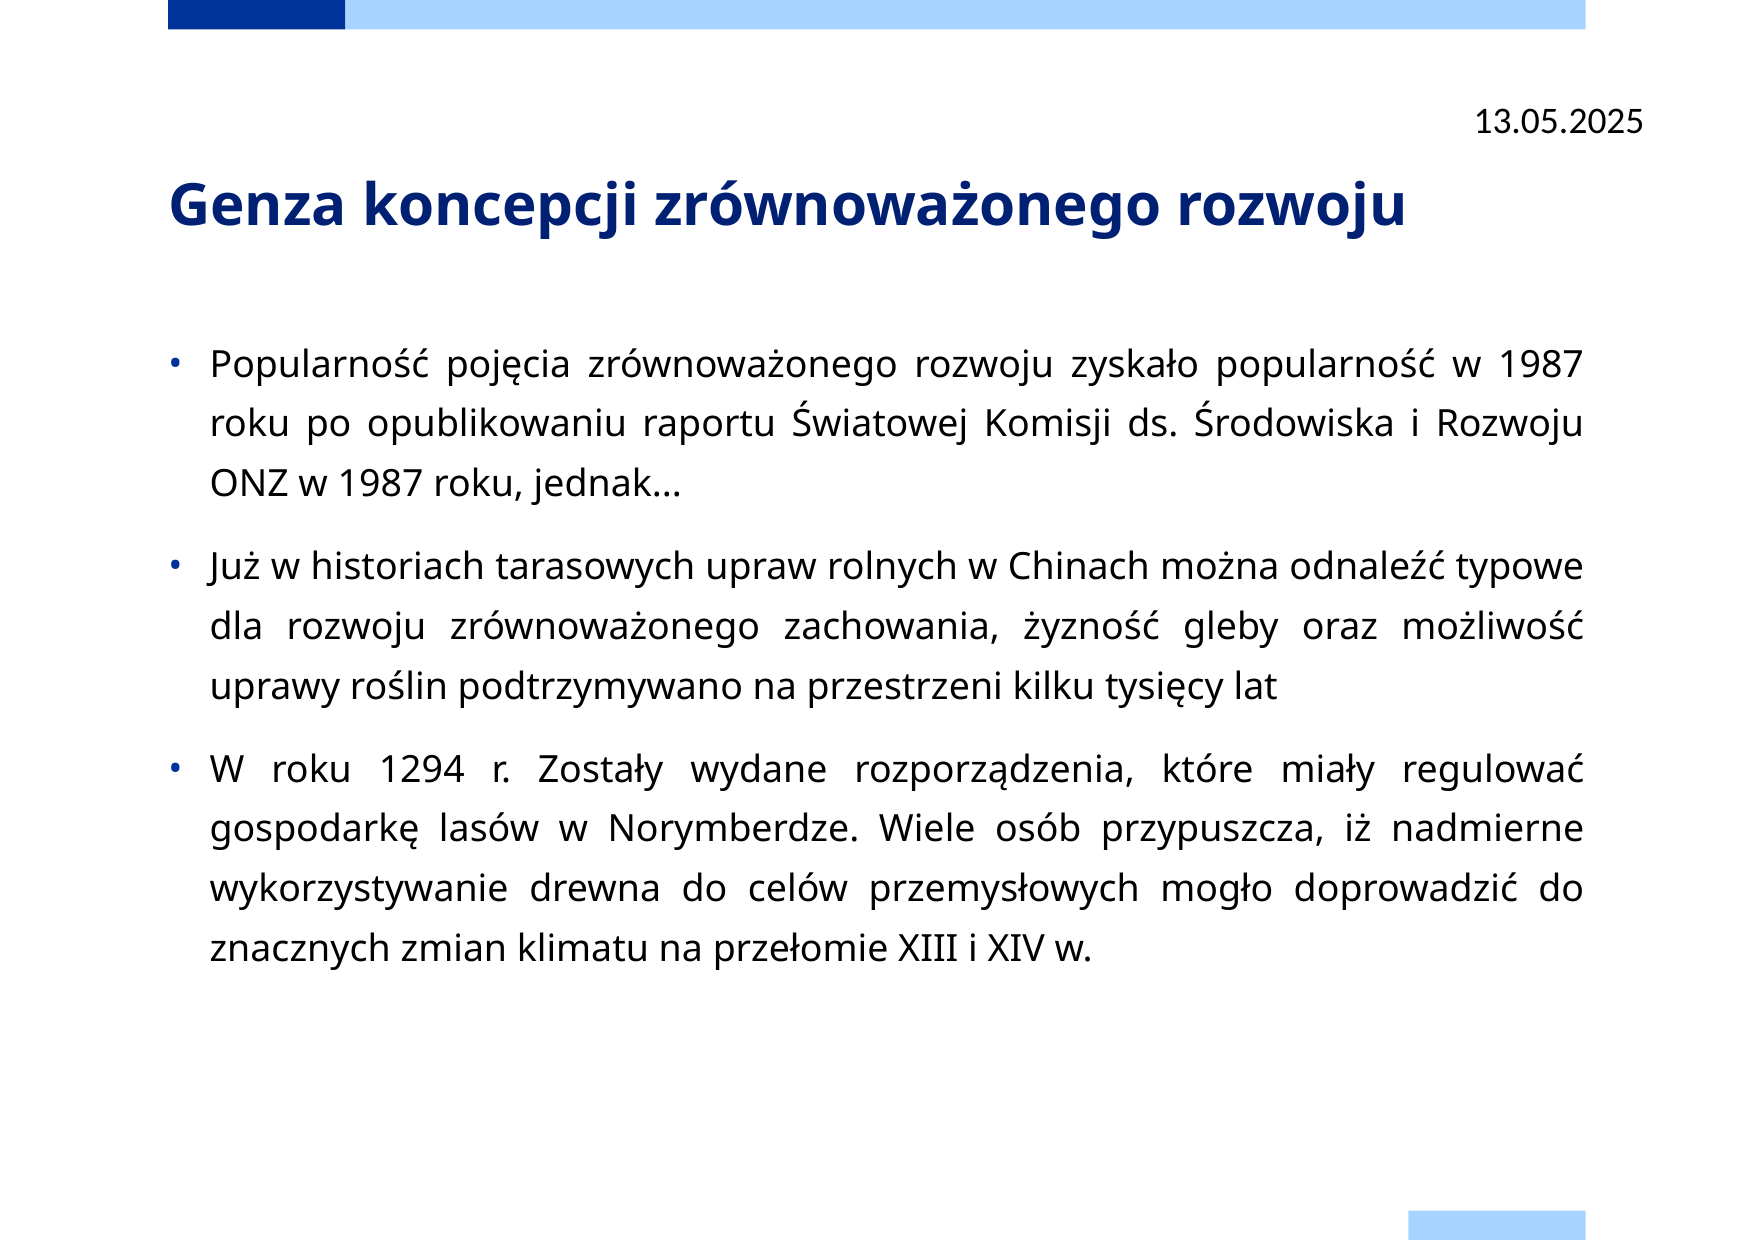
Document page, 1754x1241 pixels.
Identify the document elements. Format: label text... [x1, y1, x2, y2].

list Popularność pojęcia zrównoważonego rozwoju zyskało popularność w 1987 roku po opublikowaniu raportu Światowej Komisji ds. Środowiska i Rozwoju ONZ w 1987 roku, jednak... Już w historiach tarasowych upraw rolnych w Chinach można odnaleźć typowe dla rozwoju zrównoważonego zachowania, żyzność gleby oraz możliwość uprawy roślin podtrzymywano na przestrzeni kilku tysięcy lat W roku 1294 r. Zostały wydane rozporządzenia, które miały regulować gospodarkę lasów w Norymberdze. Wiele osób przypuszcza, iż nadmierne wykorzystywanie drewna do celów przemysłowych mogło doprowadzić do znacznych zmian klimatu na przełomie XIII i XIV w. [168, 324, 1586, 1093]
title Genza koncepcji zrównoważonego rozwoju [168, 147, 1586, 324]
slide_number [1458, 88, 1754, 149]
